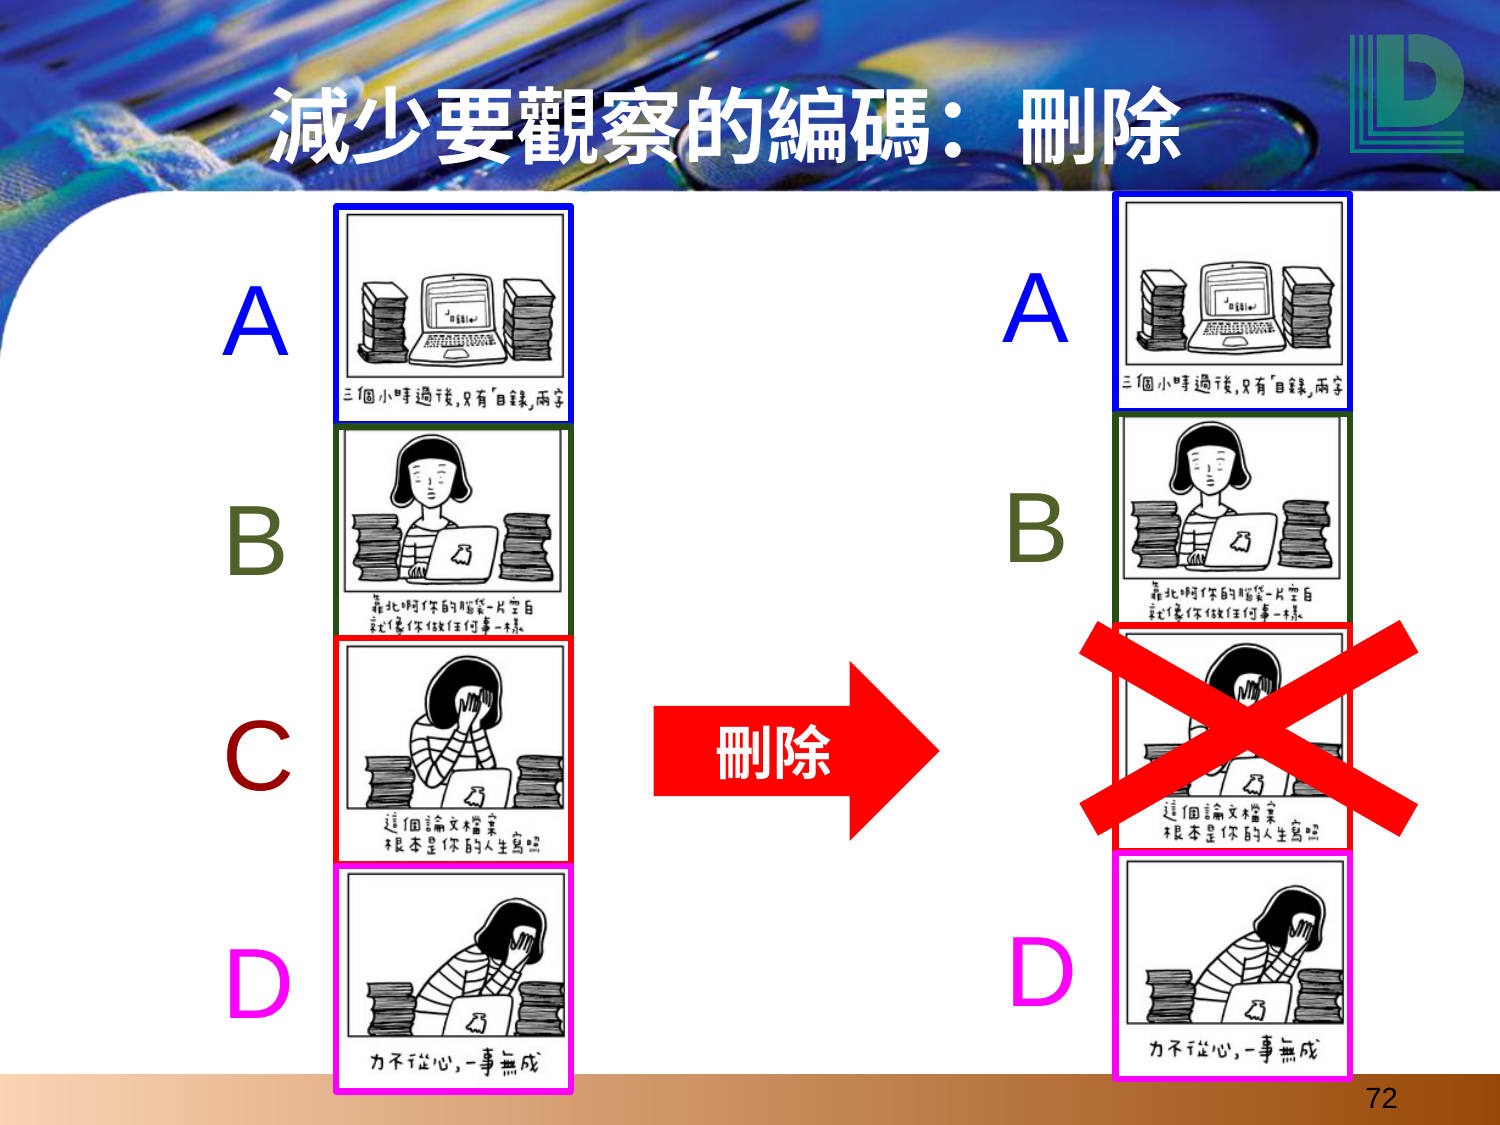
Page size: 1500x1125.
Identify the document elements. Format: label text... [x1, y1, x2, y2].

slide_number ‹#› [1350, 1074, 1488, 1118]
picture [1118, 196, 1348, 409]
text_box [1088, 636, 1410, 821]
text_box D [990, 917, 1070, 1015]
text_box B [987, 474, 1067, 572]
title 減少要觀察的編碼：刪除 [137, 93, 1313, 190]
picture [1118, 416, 1348, 635]
picture [1118, 821, 1348, 849]
picture [339, 429, 569, 861]
picture [0, 0, 1500, 383]
text_box A [987, 254, 1067, 352]
picture [1118, 856, 1348, 1077]
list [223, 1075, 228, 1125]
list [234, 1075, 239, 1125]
text_box C [207, 702, 288, 800]
table_cell 2 [369, 1100, 373, 1125]
text_box 刪除 [653, 660, 940, 842]
text_box A [207, 266, 288, 364]
picture [339, 209, 569, 422]
text_box D [207, 929, 288, 1028]
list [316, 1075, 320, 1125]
text_box B [207, 486, 288, 584]
picture [339, 868, 569, 1089]
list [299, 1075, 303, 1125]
